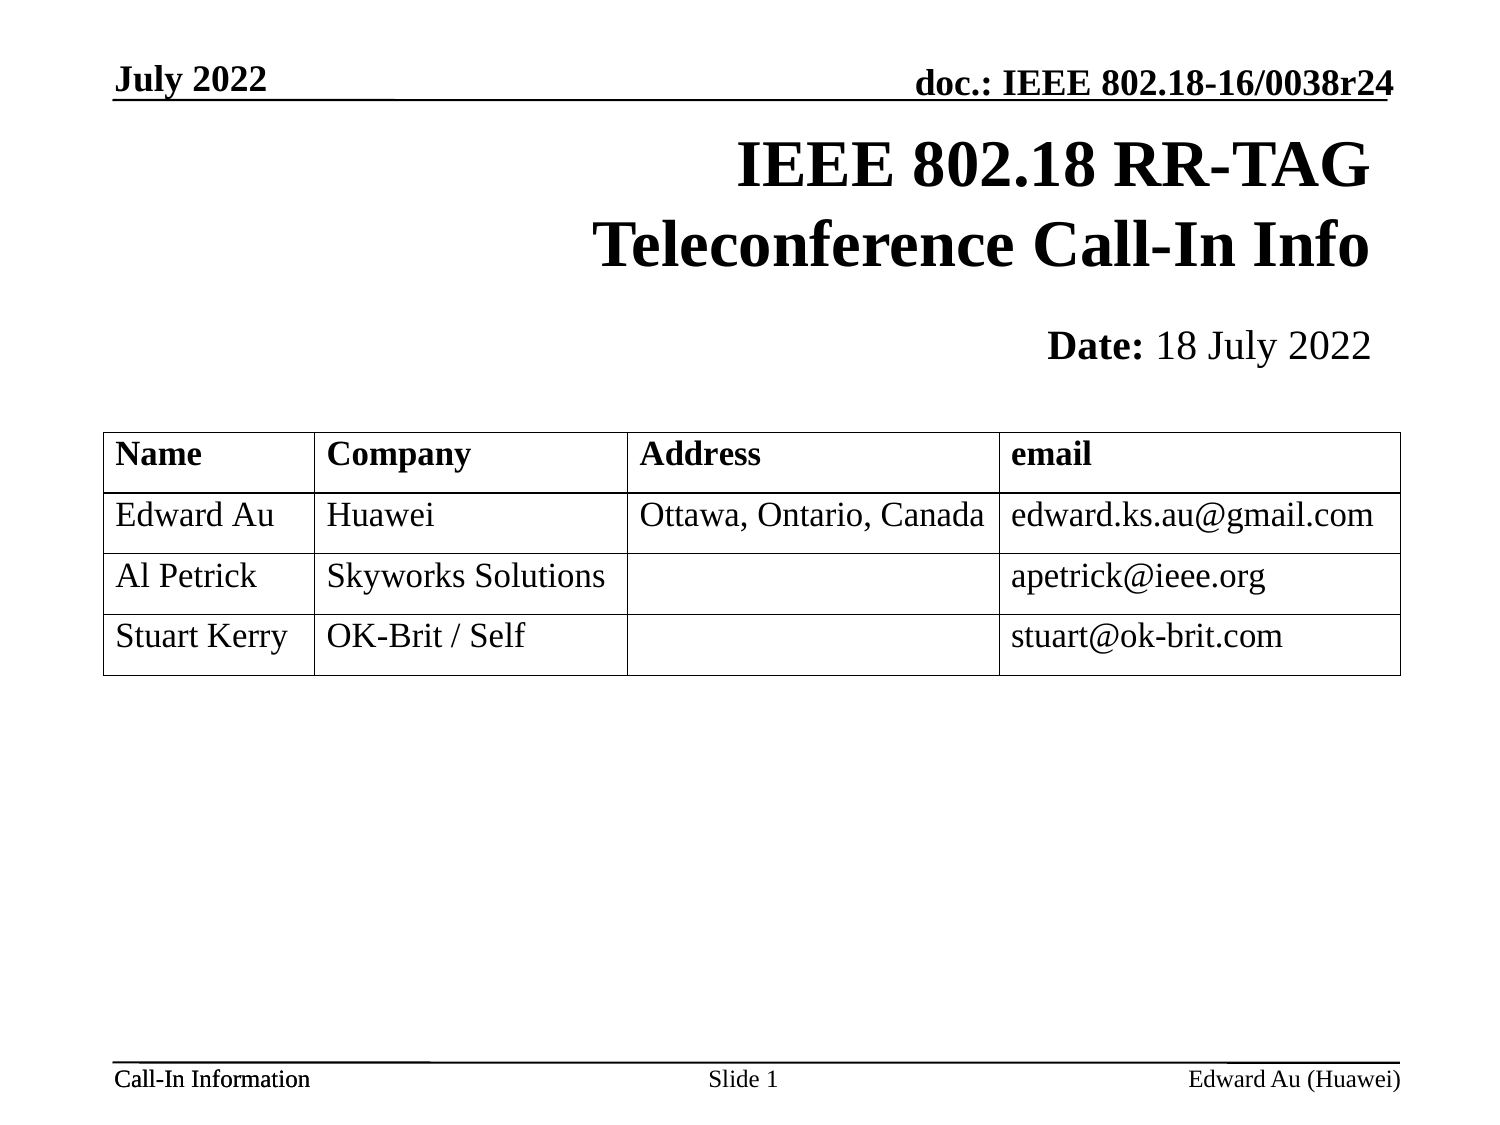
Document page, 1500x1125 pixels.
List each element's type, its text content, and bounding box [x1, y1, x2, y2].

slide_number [114, 54, 476, 100]
footer Edward Au (Huawei) [878, 1061, 1402, 1093]
title IEEE 802.18 RR-TAG Teleconference Call-In Info [112, 112, 1388, 288]
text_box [87, 431, 1500, 919]
slide_number Slide 1 [687, 1061, 800, 1123]
text_box Date: 18 July 2022 [112, 309, 1388, 375]
